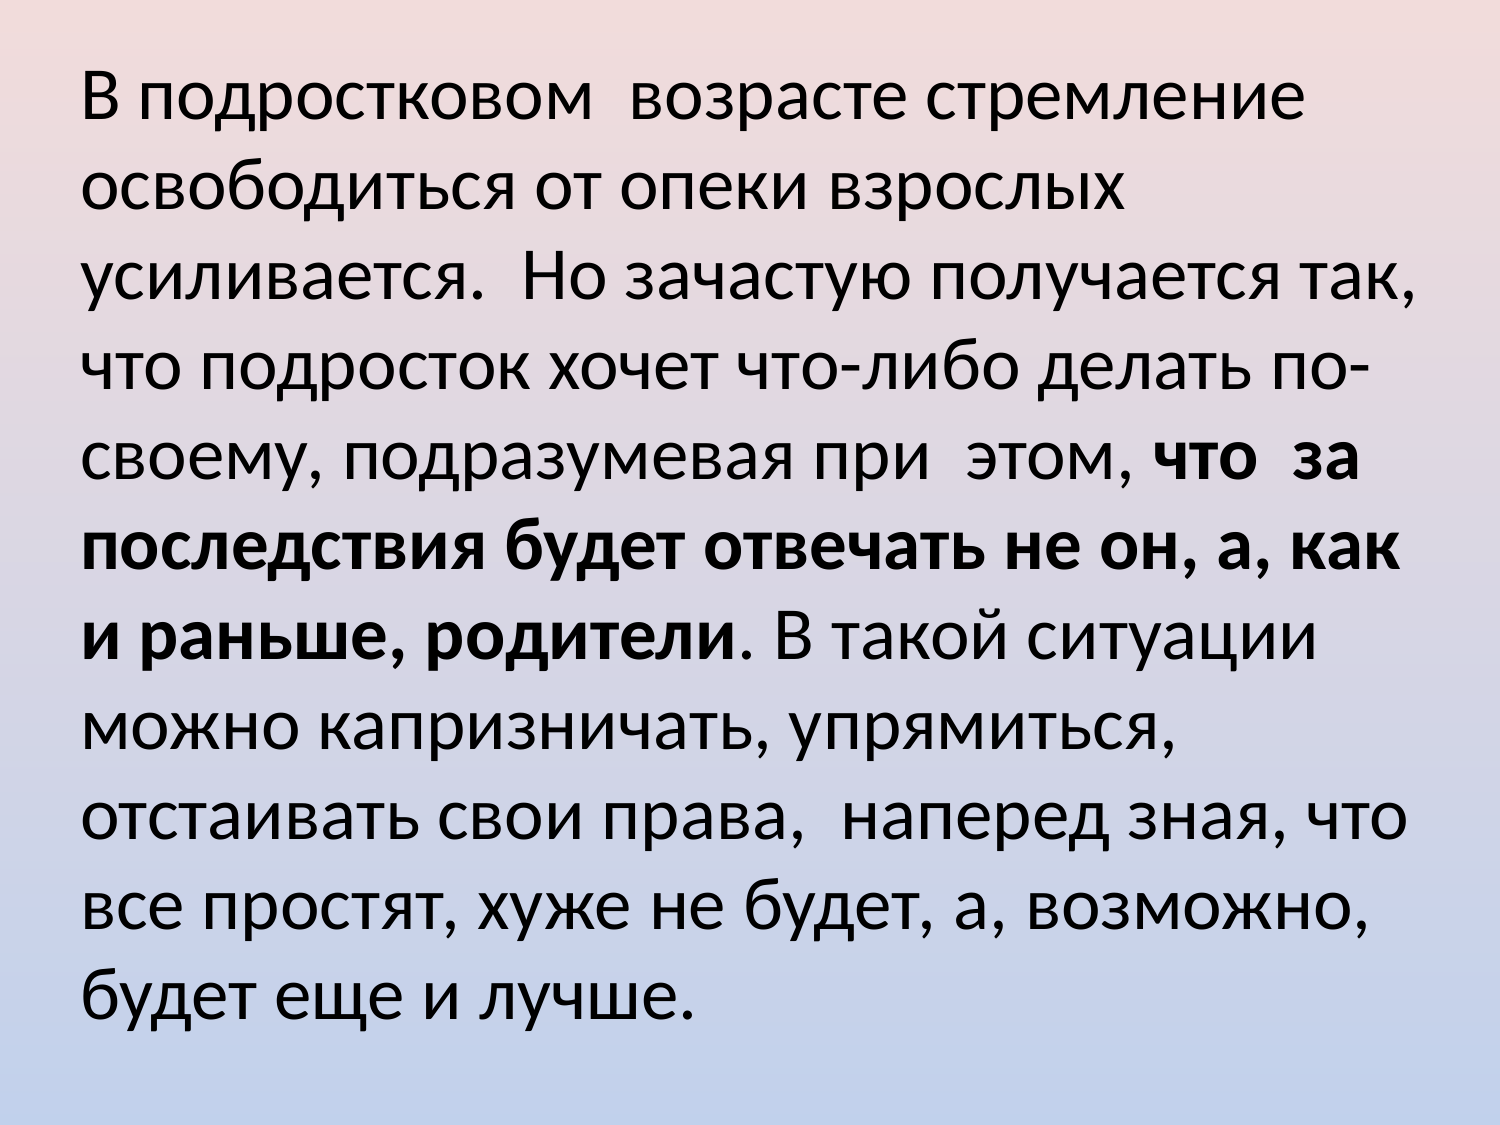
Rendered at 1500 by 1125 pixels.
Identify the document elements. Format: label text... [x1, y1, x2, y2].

text_box В подростковом возрасте стремление освободиться от опеки взрослых усиливается. Но зачастую получается так, что подросток хочет что-либо делать по-своему, подразумевая при этом, что за последствия будет отвечать не он, а, как и раньше, родители. В такой ситуации можно капризничать, упрямиться, отстаивать свои права, наперед зная, что все простят, хуже не будет, а, возможно, будет еще и лучше. [64, 36, 1459, 1042]
